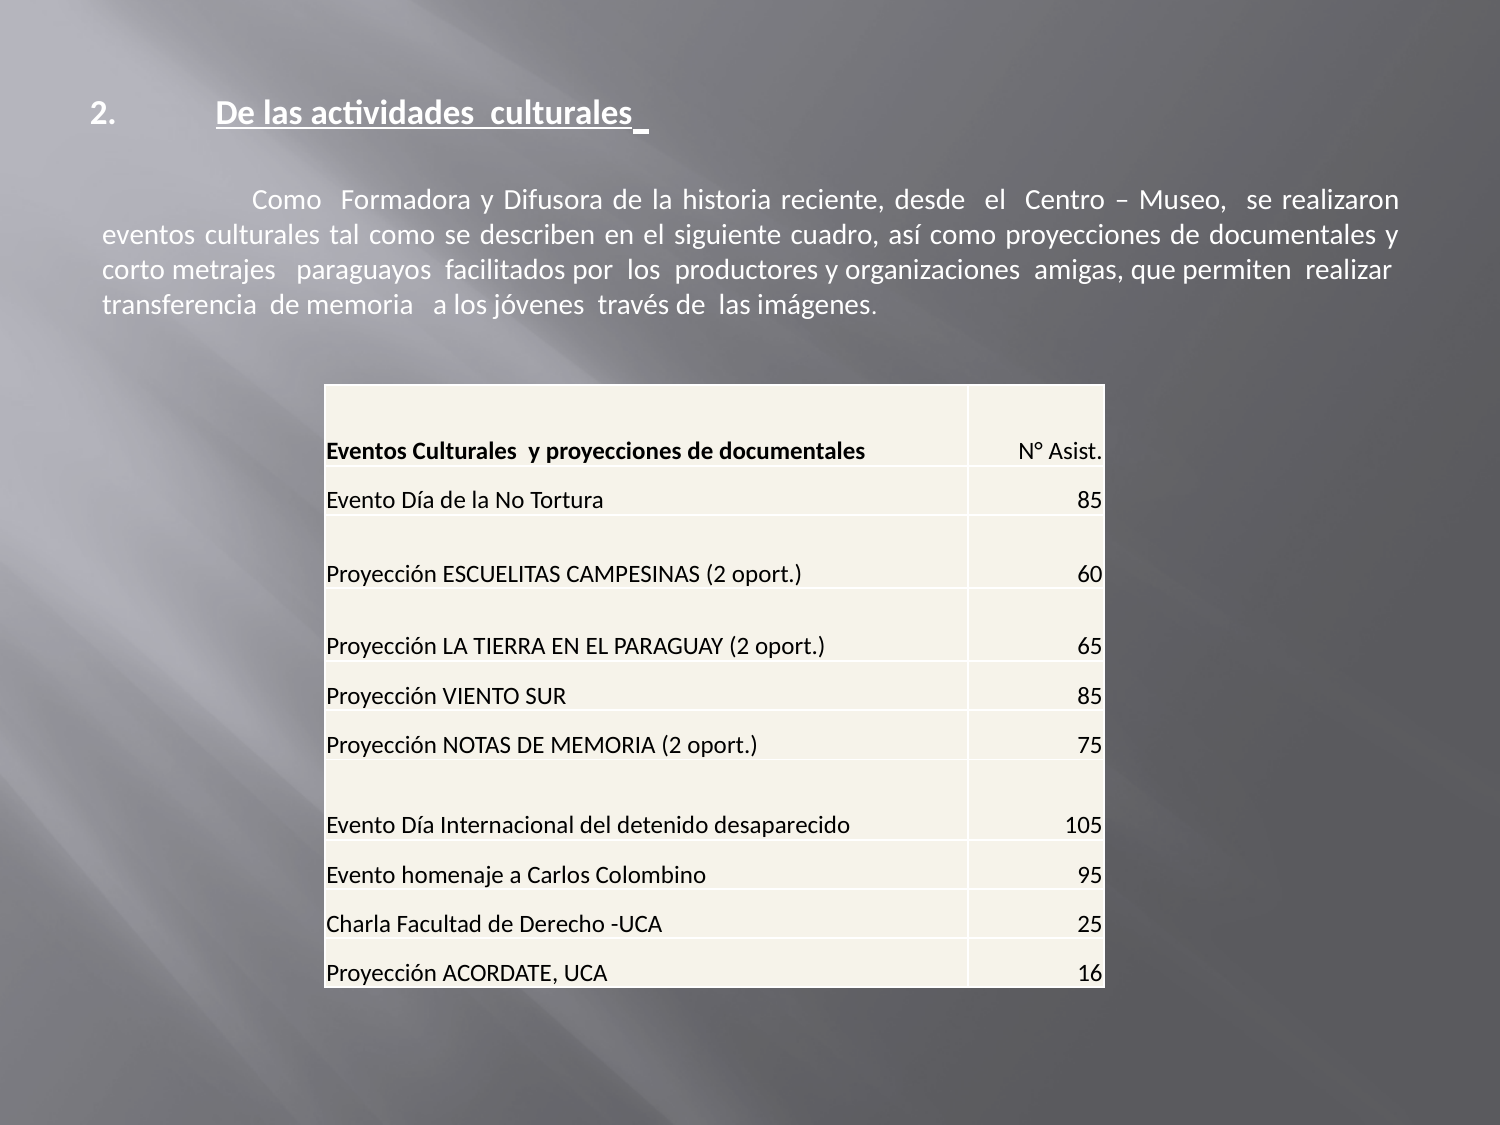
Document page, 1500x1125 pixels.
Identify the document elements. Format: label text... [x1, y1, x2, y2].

table_cell 60 [969, 516, 1103, 587]
table_cell 85 [969, 467, 1103, 514]
table_cell Proyección ACORDATE, UCA [326, 939, 967, 986]
list Como Formadora y Difusora de la historia reciente, desde el Centro – Museo, se realizaron eventos culturales tal como se describen en el siguiente cuadro, así como proyecciones de documentales y corto metrajes paraguayos facilitados por los productores y organizaciones amigas, que permiten realizar transferencia de memoria a los jóvenes través de las imágenes. [64, 172, 1415, 1059]
table_cell Evento homenaje a Carlos Colombino [326, 841, 967, 888]
table_cell Proyección VIENTO SUR [326, 662, 967, 709]
table_cell Proyección LA TIERRA EN EL PARAGUAY (2 oport.) [326, 589, 967, 660]
table_cell 25 [969, 890, 1103, 937]
table_cell 105 [969, 760, 1103, 839]
table_cell 75 [969, 711, 1103, 759]
table_cell Proyección NOTAS DE MEMORIA (2 oport.) [326, 711, 967, 759]
table_cell Evento Día Internacional del detenido desaparecido [326, 760, 967, 839]
table_header N° Asist. [969, 386, 1103, 465]
table_cell 65 [969, 589, 1103, 660]
table_cell Proyección ESCUELITAS CAMPESINAS (2 oport.) [326, 516, 967, 587]
table_cell 95 [969, 841, 1103, 888]
table_cell 85 [969, 662, 1103, 709]
table_header Eventos Culturales y proyecciones de documentales [326, 386, 967, 465]
title 2. De las actividades culturales [75, 45, 1425, 233]
table_cell Charla Facultad de Derecho -UCA [326, 890, 967, 937]
table_cell Evento Día de la No Tortura [326, 467, 967, 514]
table_cell 16 [969, 939, 1103, 986]
